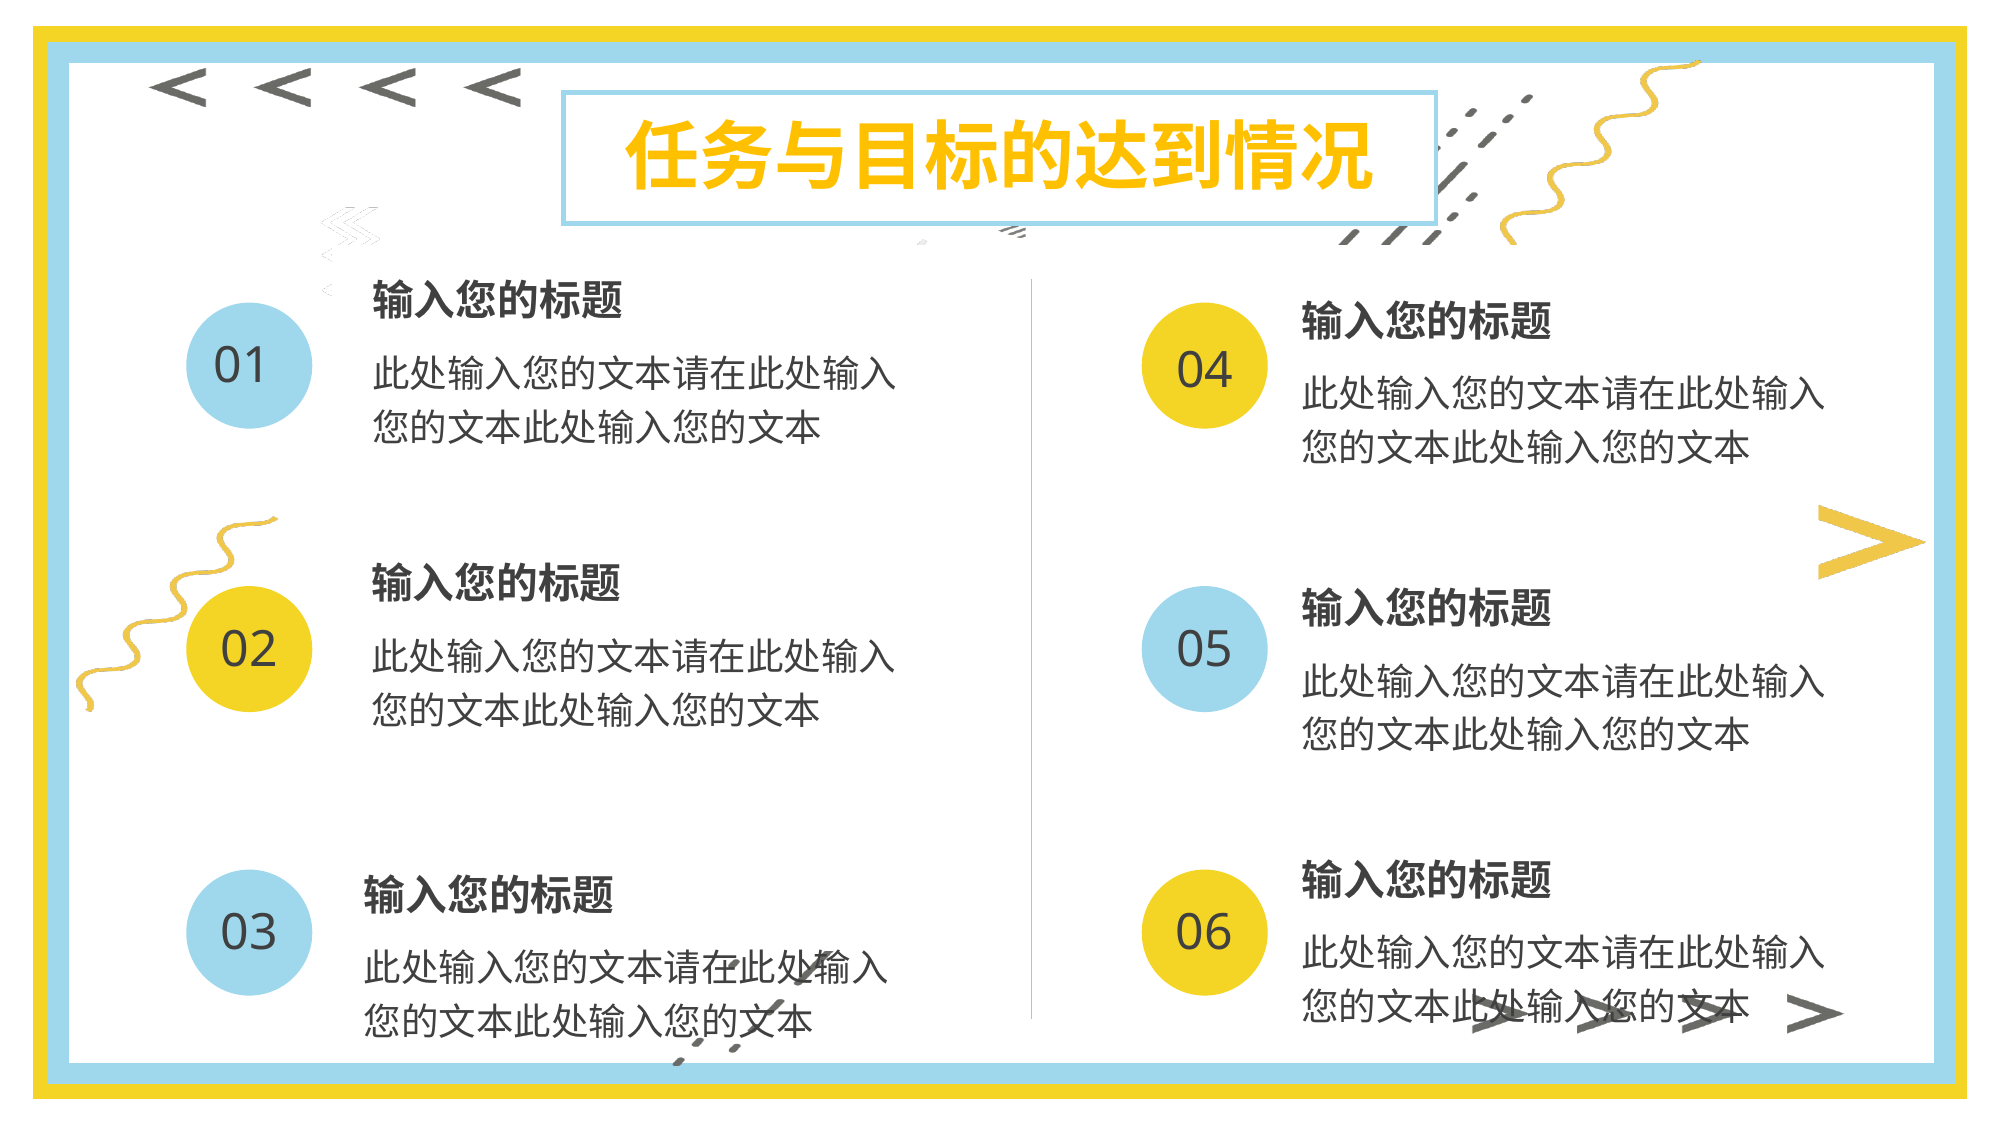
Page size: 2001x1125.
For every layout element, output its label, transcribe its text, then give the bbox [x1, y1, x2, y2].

text_box 输入您的标题 此处输入您的文本请在此处输入您的文本此处输入您的文本 [1286, 574, 1861, 795]
text_box 任务与目标的达到情况 [526, 101, 1474, 207]
text_box 输入您的标题 此处输入您的文本请在此处输入您的文本此处输入您的文本 [1286, 286, 1861, 507]
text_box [1141, 869, 1268, 996]
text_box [186, 869, 313, 996]
text_box 输入您的标题 此处输入您的文本请在此处输入您的文本此处输入您的文本 [357, 266, 916, 452]
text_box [1141, 586, 1268, 713]
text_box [1141, 302, 1268, 429]
picture [78, 61, 1926, 1066]
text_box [186, 302, 313, 429]
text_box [186, 586, 313, 713]
text_box 输入您的标题 此处输入您的文本请在此处输入您的文本此处输入您的文本 [356, 549, 924, 743]
text_box 输入您的标题 此处输入您的文本请在此处输入您的文本此处输入您的文本 [348, 861, 916, 1054]
text_box 输入您的标题 此处输入您的文本请在此处输入您的文本此处输入您的文本 [1286, 846, 1861, 1067]
